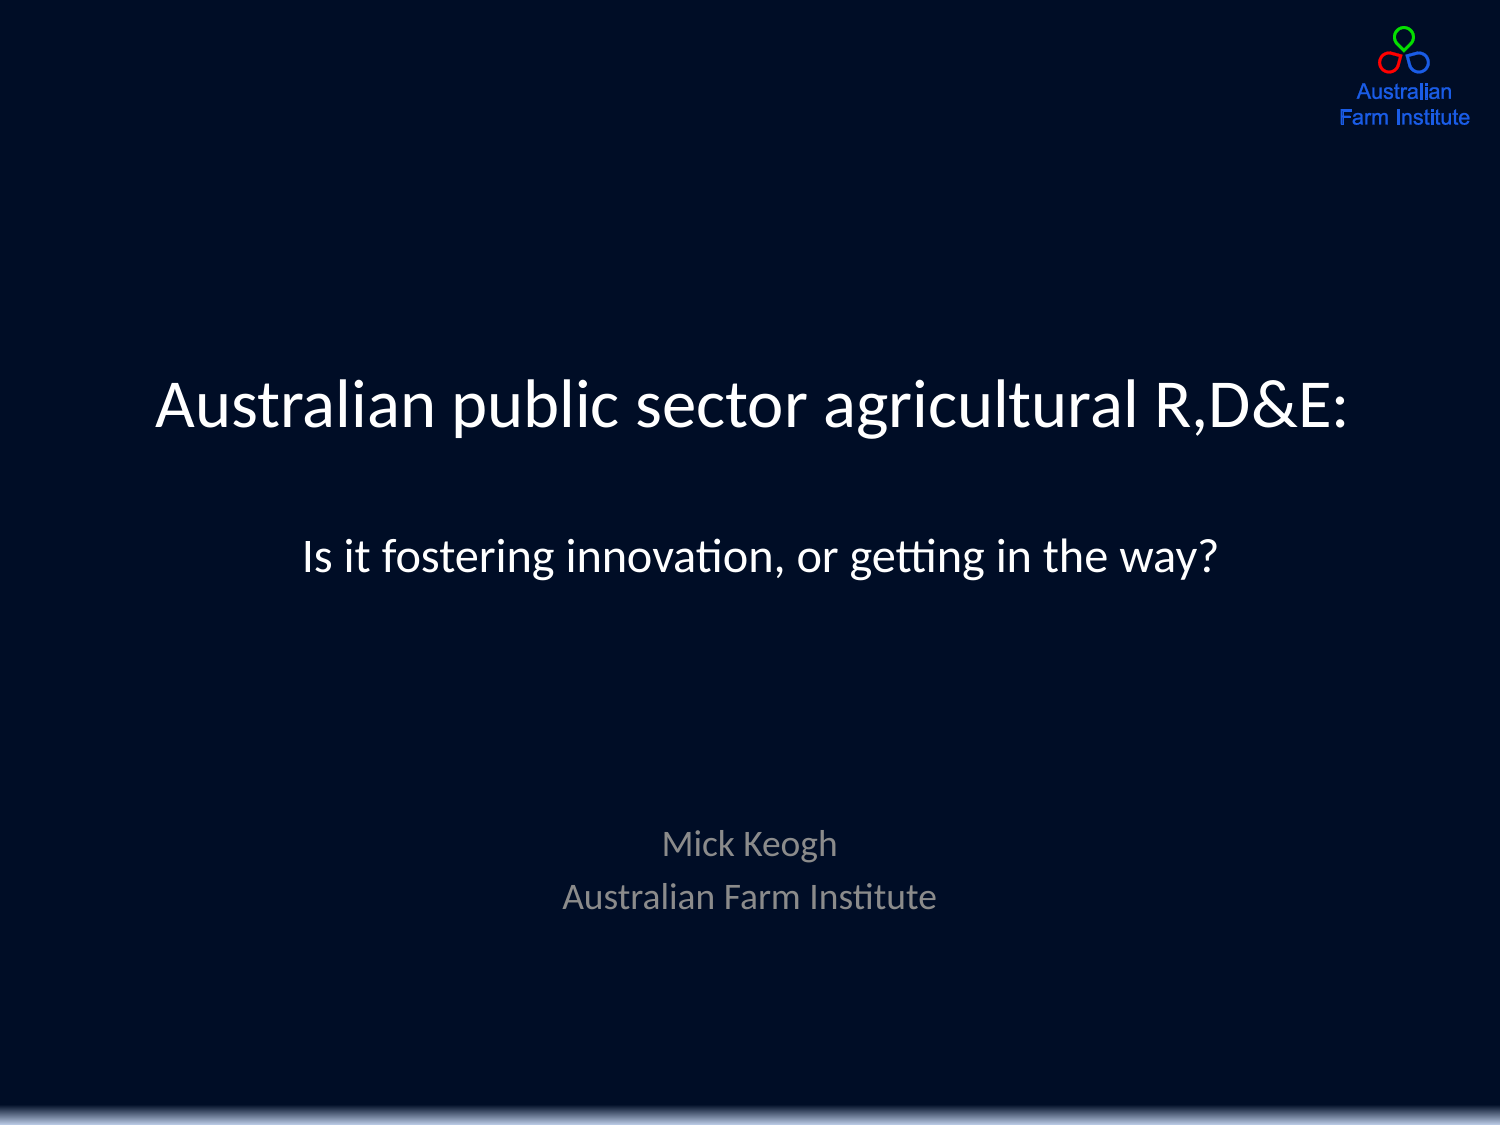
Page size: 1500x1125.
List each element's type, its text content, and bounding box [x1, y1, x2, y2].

title Australian public sector agricultural R,D&E: Is it fostering innovation, or getting in the way? [123, 349, 1399, 591]
subtitle Mick Keogh Australian Farm Institute [225, 704, 1275, 992]
